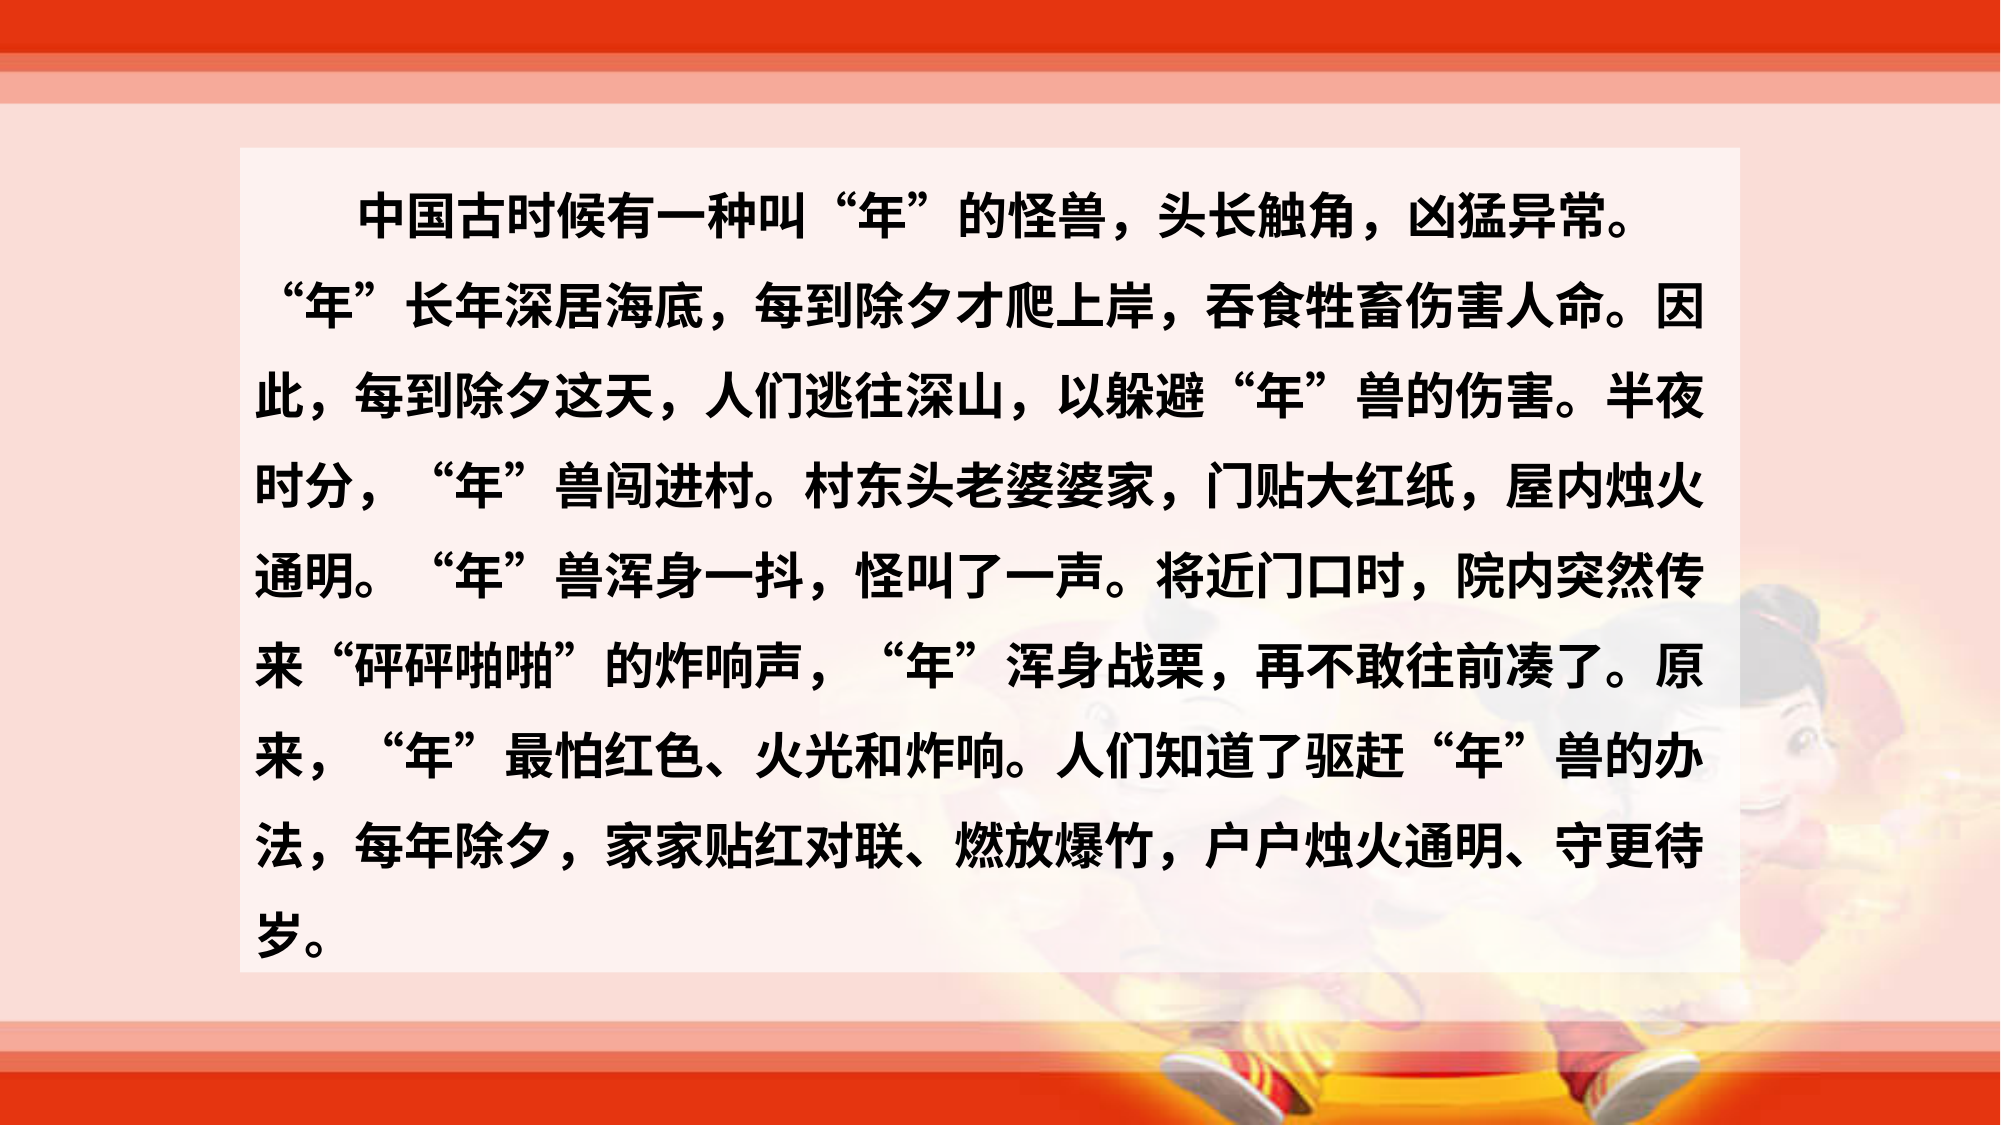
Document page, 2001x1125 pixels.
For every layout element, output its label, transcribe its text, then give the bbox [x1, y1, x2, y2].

text_box 中国古时候有一种叫“年”的怪兽，头长触角，凶猛异常。 “年”长年深居海底，每到除夕才爬上岸，吞食牲畜伤害人命。因此，每到除夕这天，人们逃往深山，以躲避“年”兽的伤害。半夜时分，“年”兽闯进村。村东头老婆婆家，门贴大红纸，屋内烛火通明。“年”兽浑身一抖，怪叫了一声。将近门口时，院内突然传来“砰砰啪啪”的炸响声，“年”浑身战栗，再不敢往前凑了。原来，“年”最怕红色、火光和炸响。人们知道了驱赶“年”兽的办法，每年除夕，家家贴红对联、燃放爆竹，户户烛火通明、守更待岁。 [240, 147, 1741, 973]
picture [0, 0, 2001, 1125]
